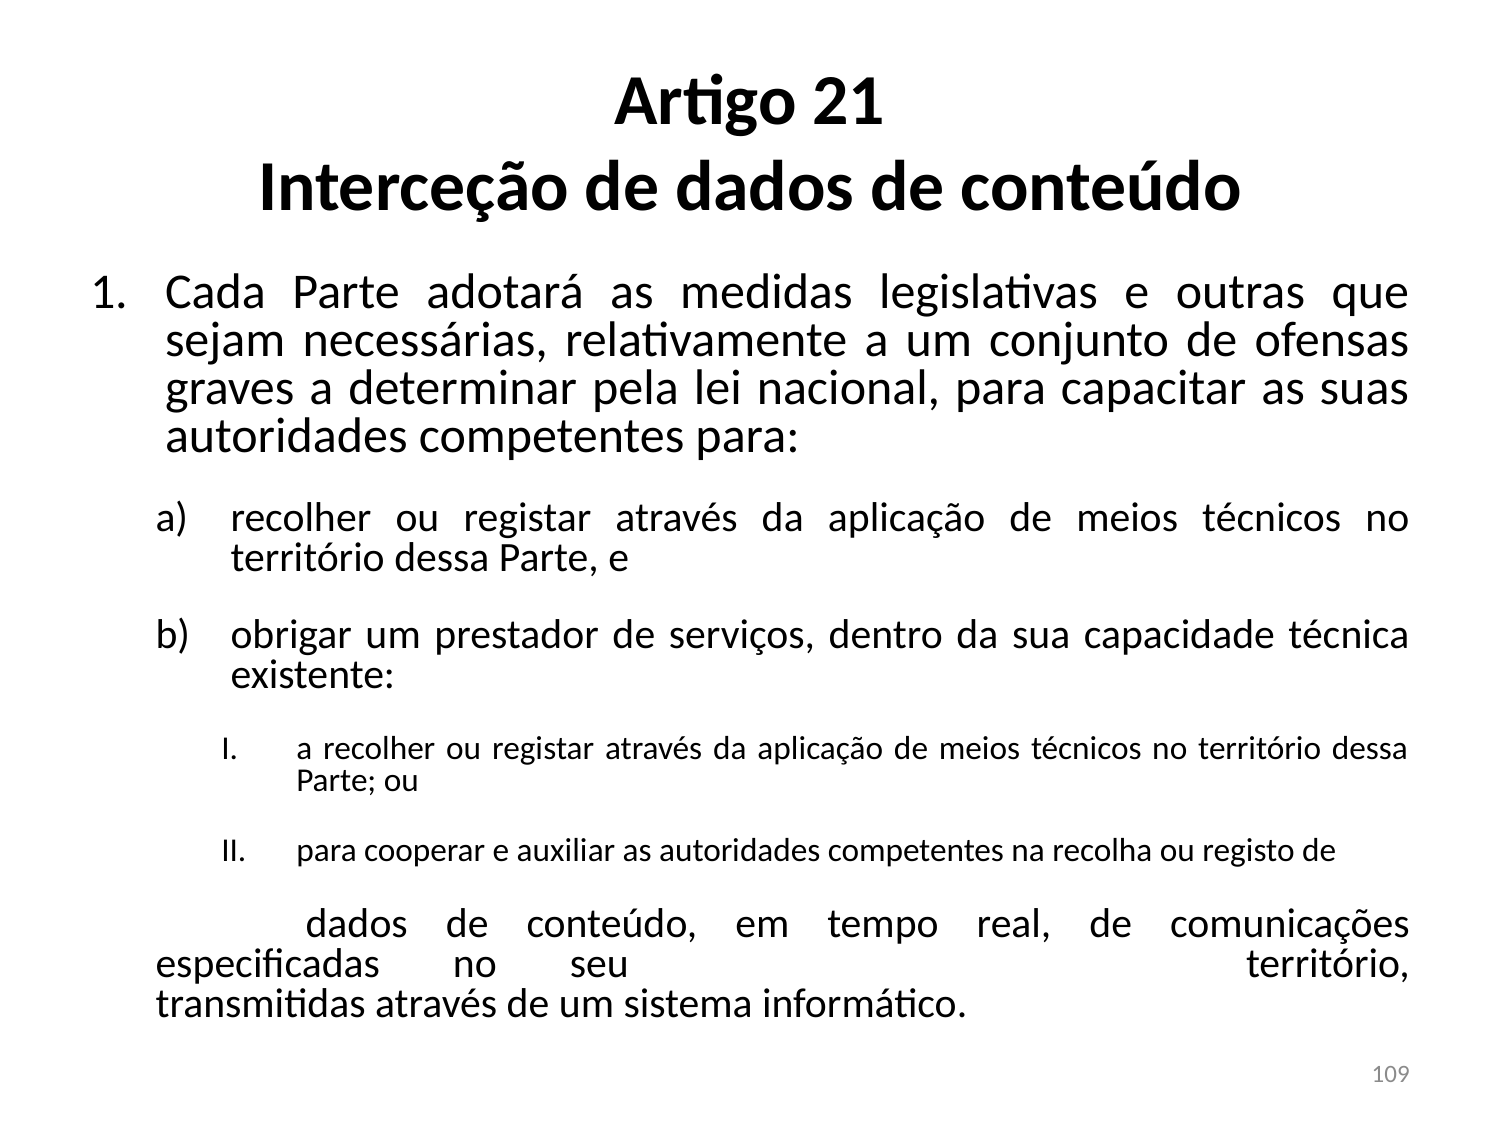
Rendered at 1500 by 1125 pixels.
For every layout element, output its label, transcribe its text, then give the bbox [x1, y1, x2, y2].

title Artigo 21 Interceção de dados de conteúdo [74, 44, 1426, 233]
slide_number 109 [1074, 1042, 1425, 1103]
list Cada Parte adotará as medidas legislativas e outras que sejam necessárias, relativamente a um conjunto de ofensas graves a determinar pela lei nacional, para capacitar as suas autoridades competentes para: recolher ou registar através da aplicação de meios técnicos no território dessa Parte, e obrigar um prestador de serviços, dentro da sua capacidade técnica existente: a recolher ou registar através da aplicação de meios técnicos no território dessa Parte; ou para cooperar e auxiliar as autoridades competentes na recolha ou registo de dados de conteúdo, em tempo real, de comunicações especificadas no seu território, transmitidas através de um sistema informático. [74, 262, 1426, 1043]
